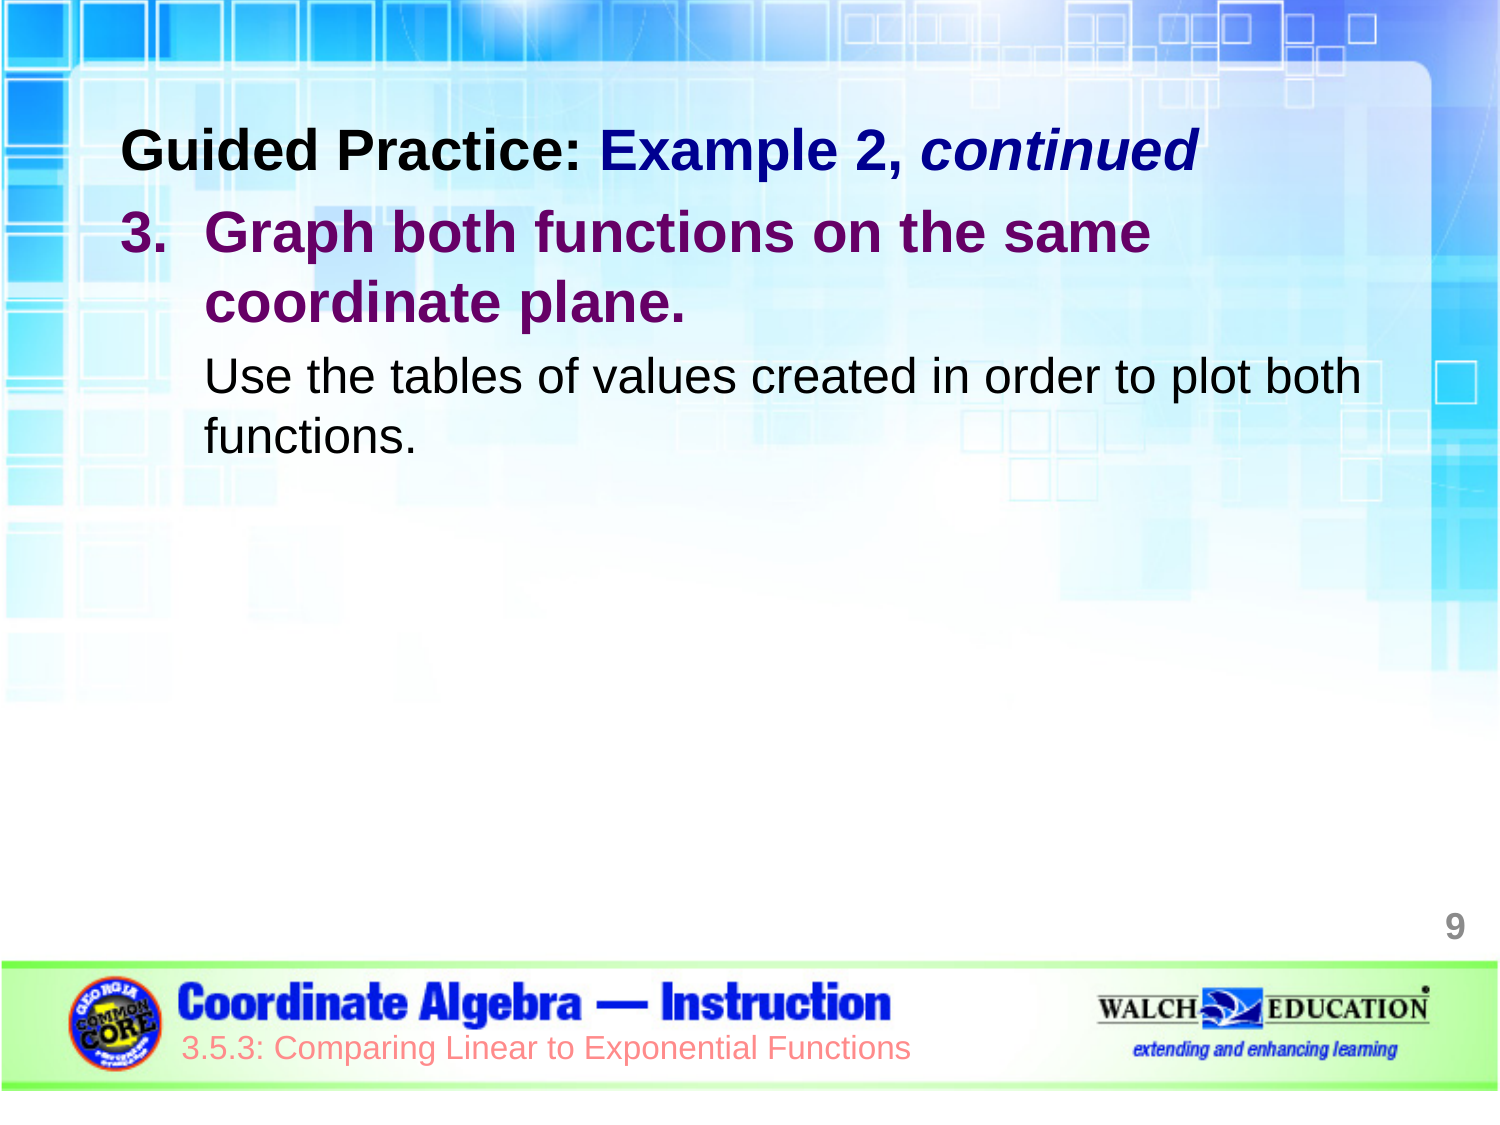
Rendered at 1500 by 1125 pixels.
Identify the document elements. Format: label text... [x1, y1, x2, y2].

footer 3.5.3: Comparing Linear to Exponential Functions [166, 1024, 1080, 1069]
picture [1, 0, 1500, 1091]
subtitle Guided Practice: Example 2, continued Graph both functions on the same coordinate plane. Use the tables of values created in order to plot both functions. [105, 105, 1394, 925]
slide_number 9 [1361, 901, 1481, 949]
